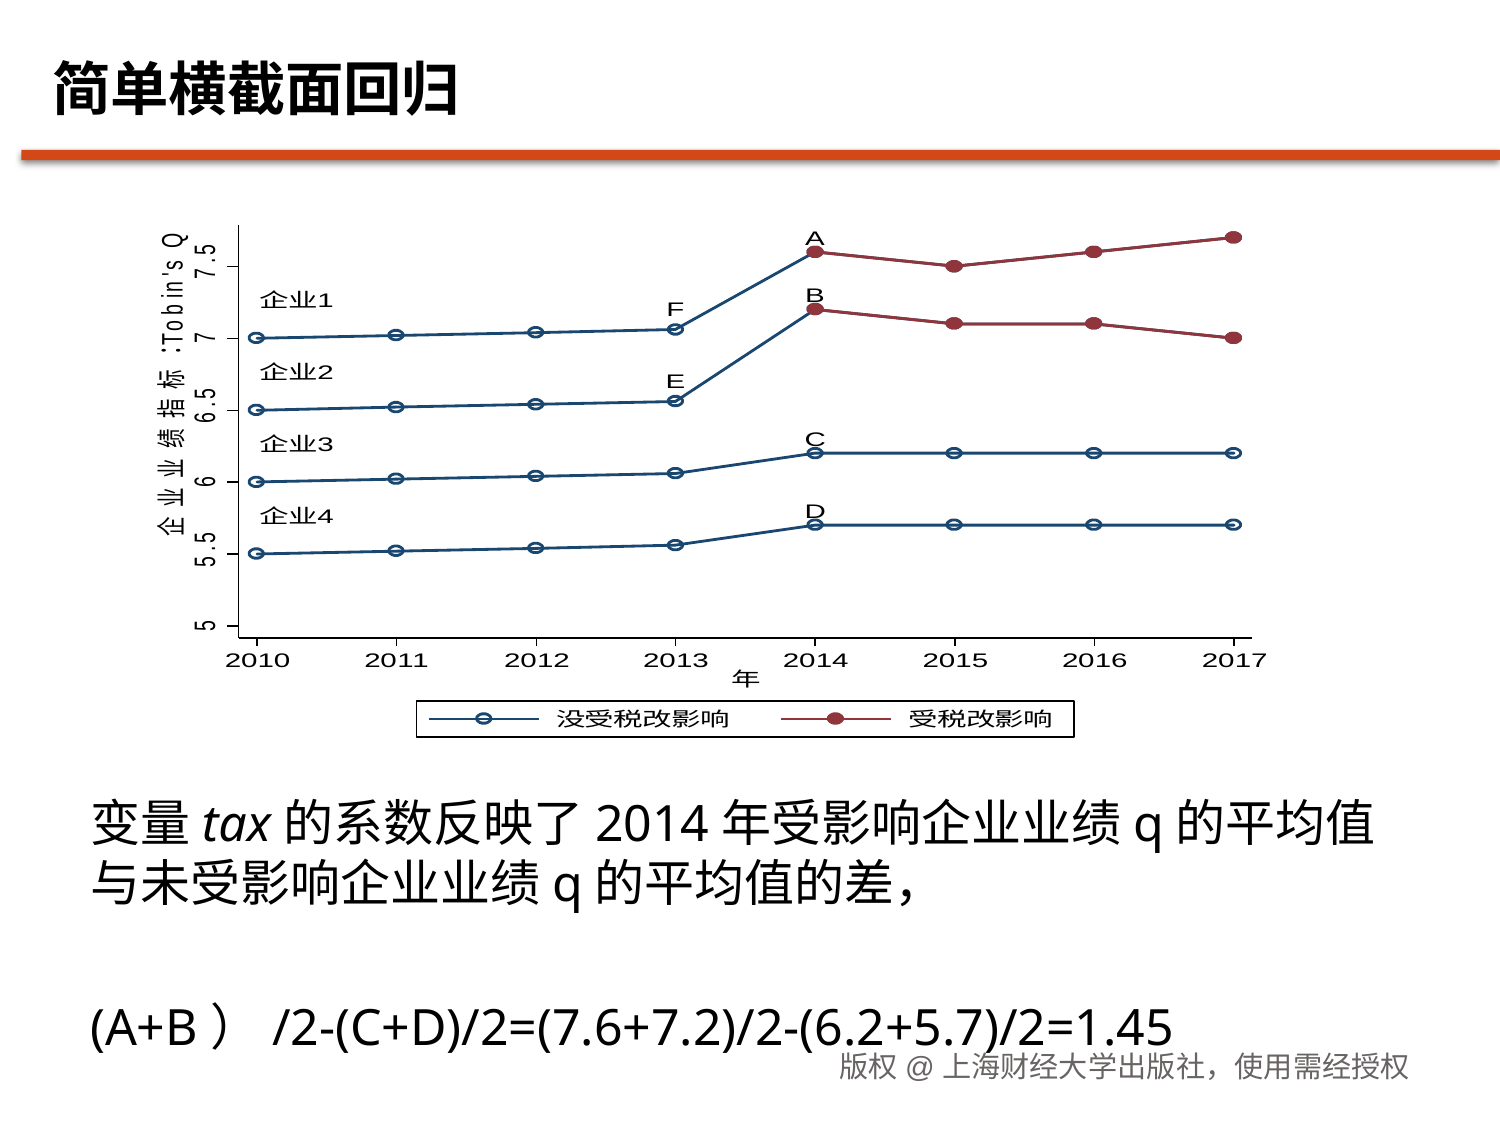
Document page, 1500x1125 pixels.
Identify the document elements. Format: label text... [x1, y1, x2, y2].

picture [115, 199, 1291, 770]
title 简单横截面回归 [37, 50, 1425, 138]
footer 版权@上海财经大学出版社，使用需经授权 [825, 1028, 1475, 1104]
